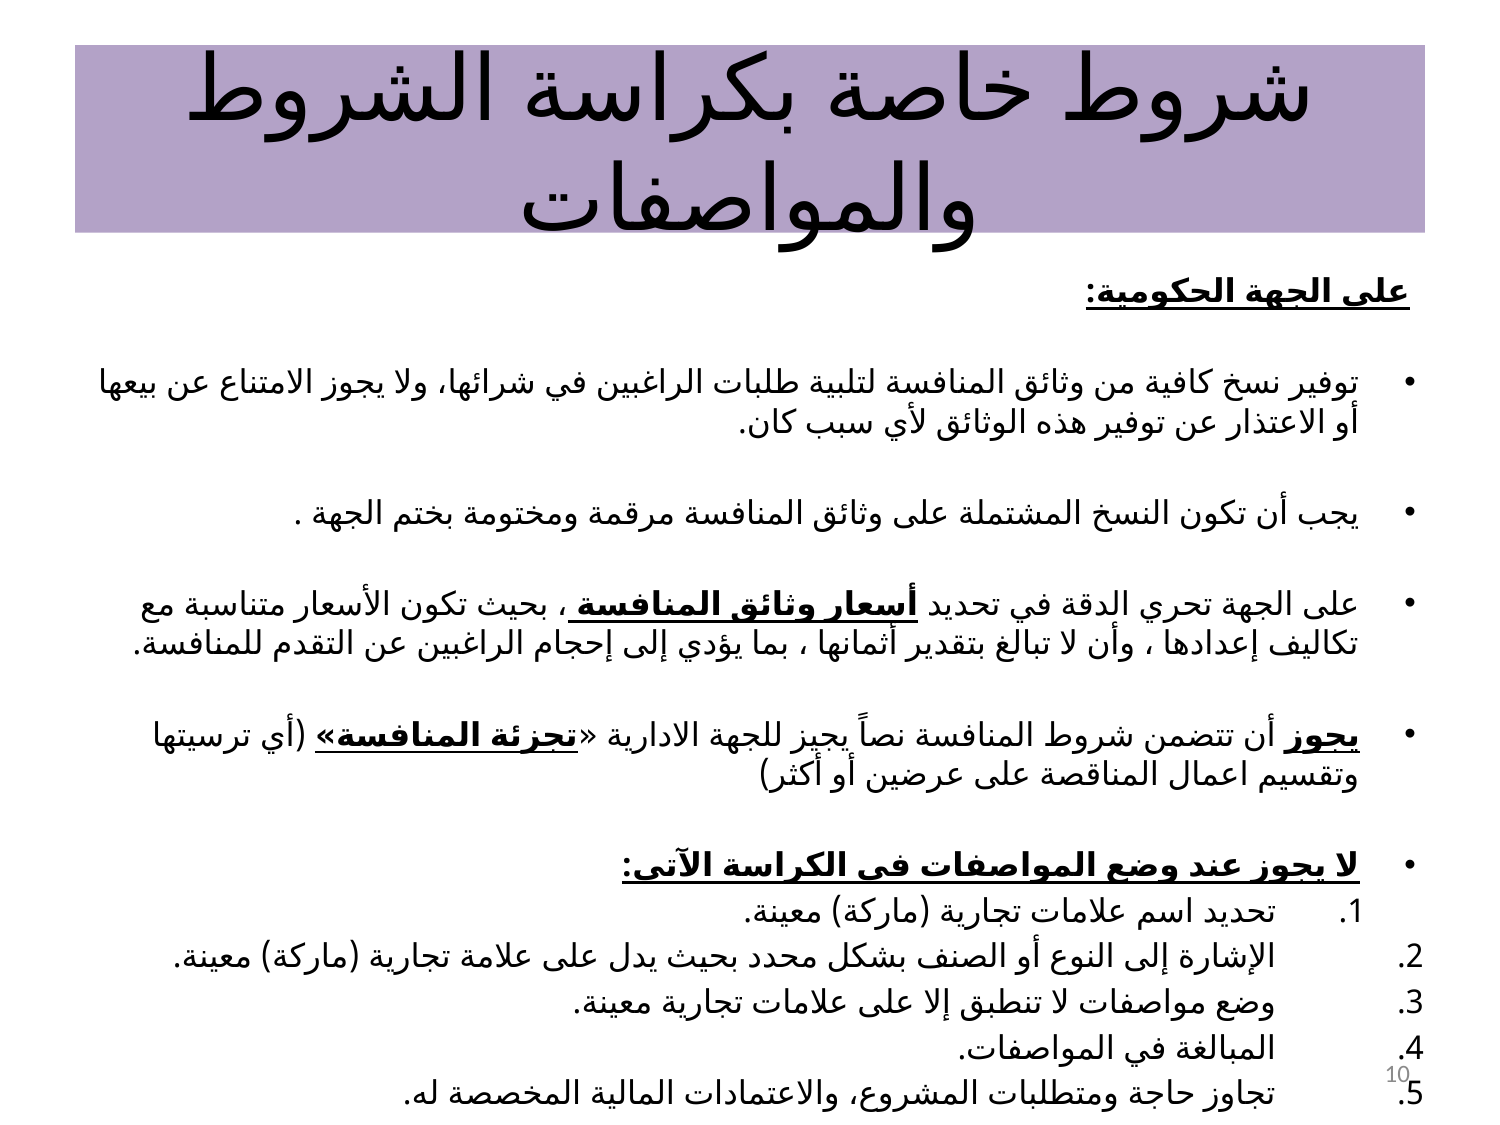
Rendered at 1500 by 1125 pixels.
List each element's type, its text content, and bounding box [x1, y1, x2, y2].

slide_number 10 [1074, 1042, 1425, 1103]
title شروط خاصة بكراسة الشروط والمواصفات [75, 45, 1425, 233]
list على الجهة الحكومية: توفير نسخ كافية من وثائق المنافسة لتلبية طلبات الراغبين في شرائها، ولا يجوز الامتناع عن بيعها أو الاعتذار عن توفير هذه الوثائق لأي سبب كان. يجب أن تكون النسخ المشتملة على وثائق المنافسة مرقمة ومختومة بختم الجهة . على الجهة تحري الدقة في تحديد أسعار وثائق المنافسة ، بحيث تكون الأسعار متناسبة مع تكاليف إعدادها ، وأن لا تبالغ بتقدير أثمانها ، بما يؤدي إلى إحجام الراغبين عن التقدم للمنافسة. يجوز أن تتضمن شروط المنافسة نصاً يجيز للجهة الادارية «تجزئة المنافسة» (أي ترسيتها وتقسيم اعمال المناقصة على عرضين أو أكثر) لا يجوز عند وضع المواصفات في الكراسة الآتي: تحديد اسم علامات تجارية (ماركة) معينة. الإشارة إلى النوع أو الصنف بشكل محدد بحيث يدل على علامة تجارية (ماركة) معينة. وضع مواصفات لا تنطبق إلا على علامات تجارية معينة. المبالغة في المواصفات. تجاوز حاجة ومتطلبات المشروع، والاعتمادات المالية المخصصة له. [75, 262, 1425, 1125]
